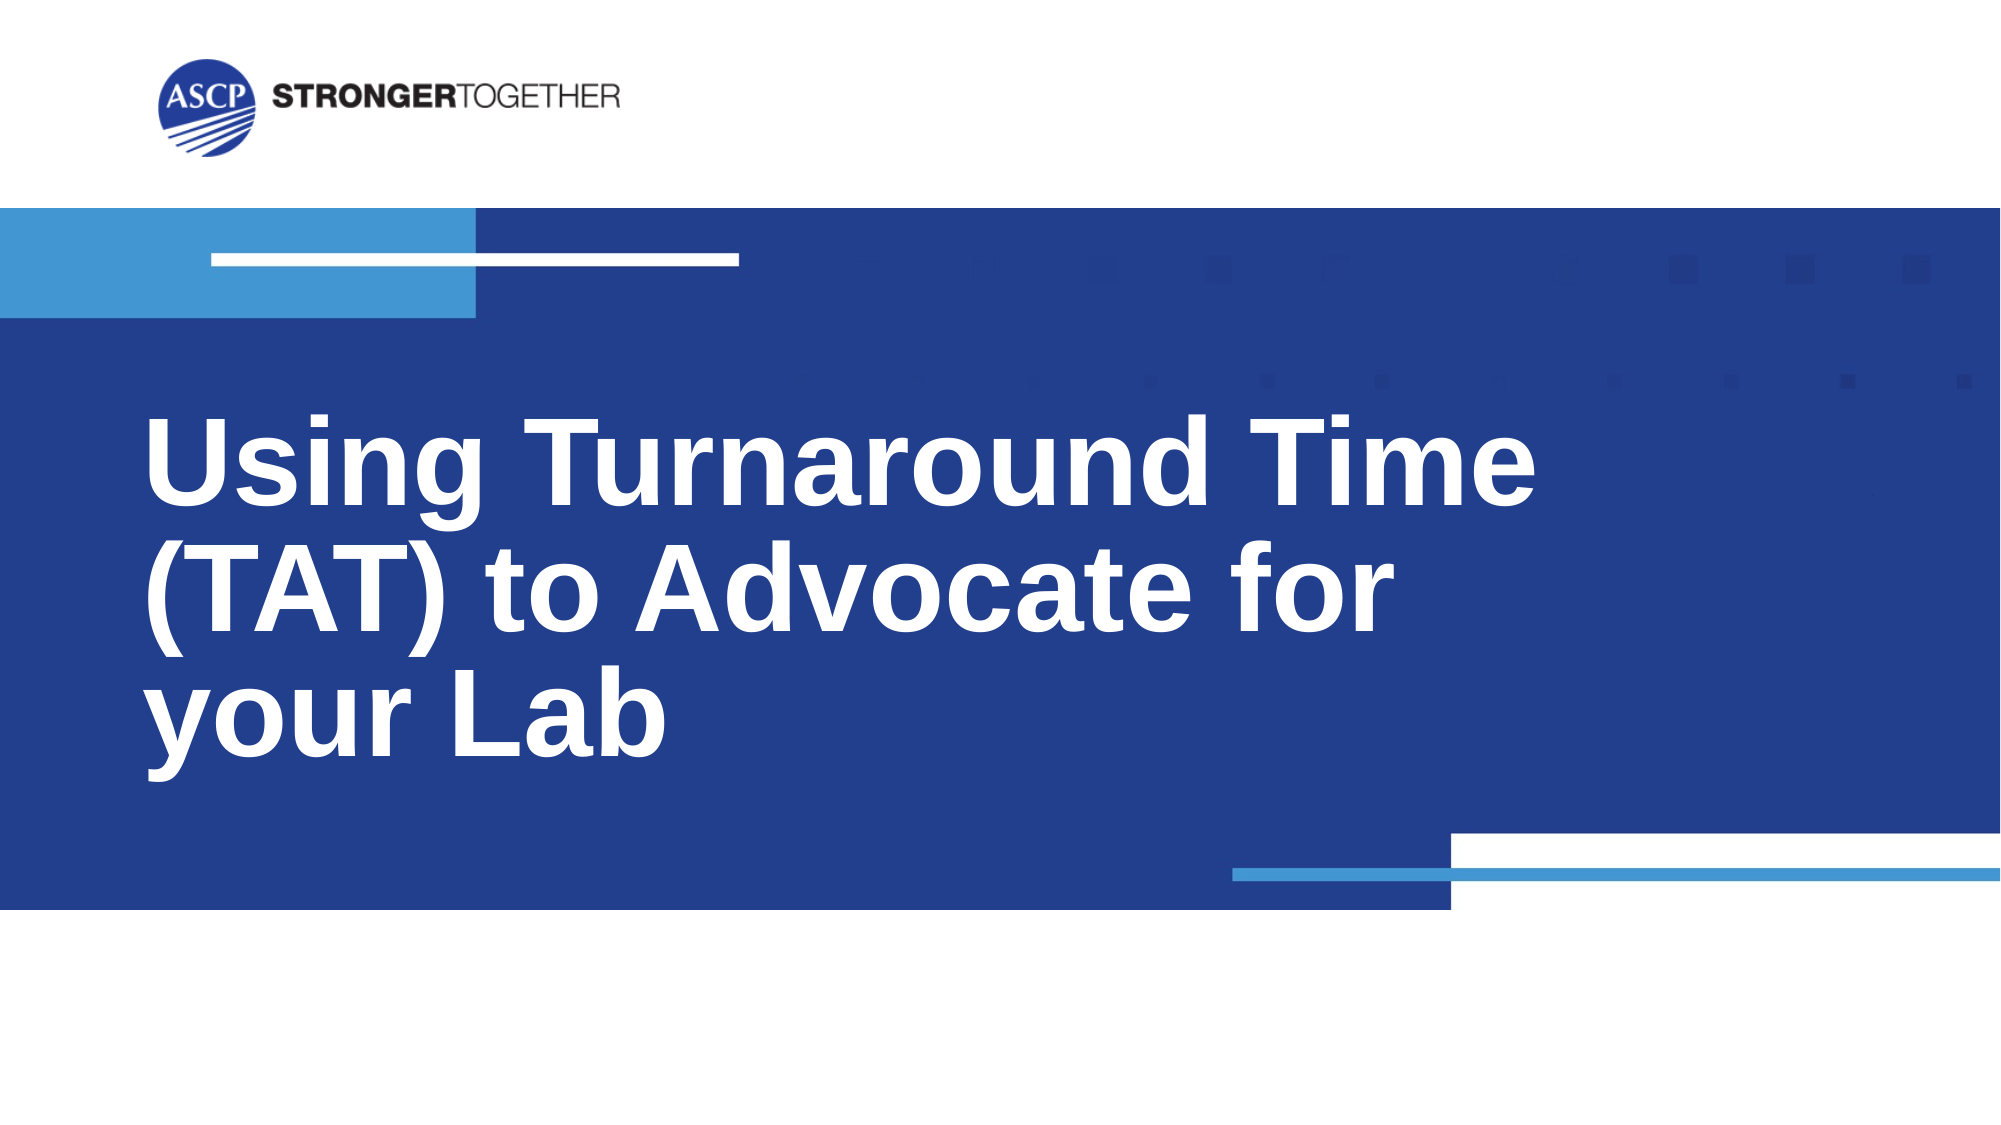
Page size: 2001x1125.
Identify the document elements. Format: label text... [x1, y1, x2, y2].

picture [158, 59, 620, 157]
title Using Turnaround Time (TAT) to Advocate for your Lab [127, 320, 1644, 867]
picture [0, 208, 2001, 910]
